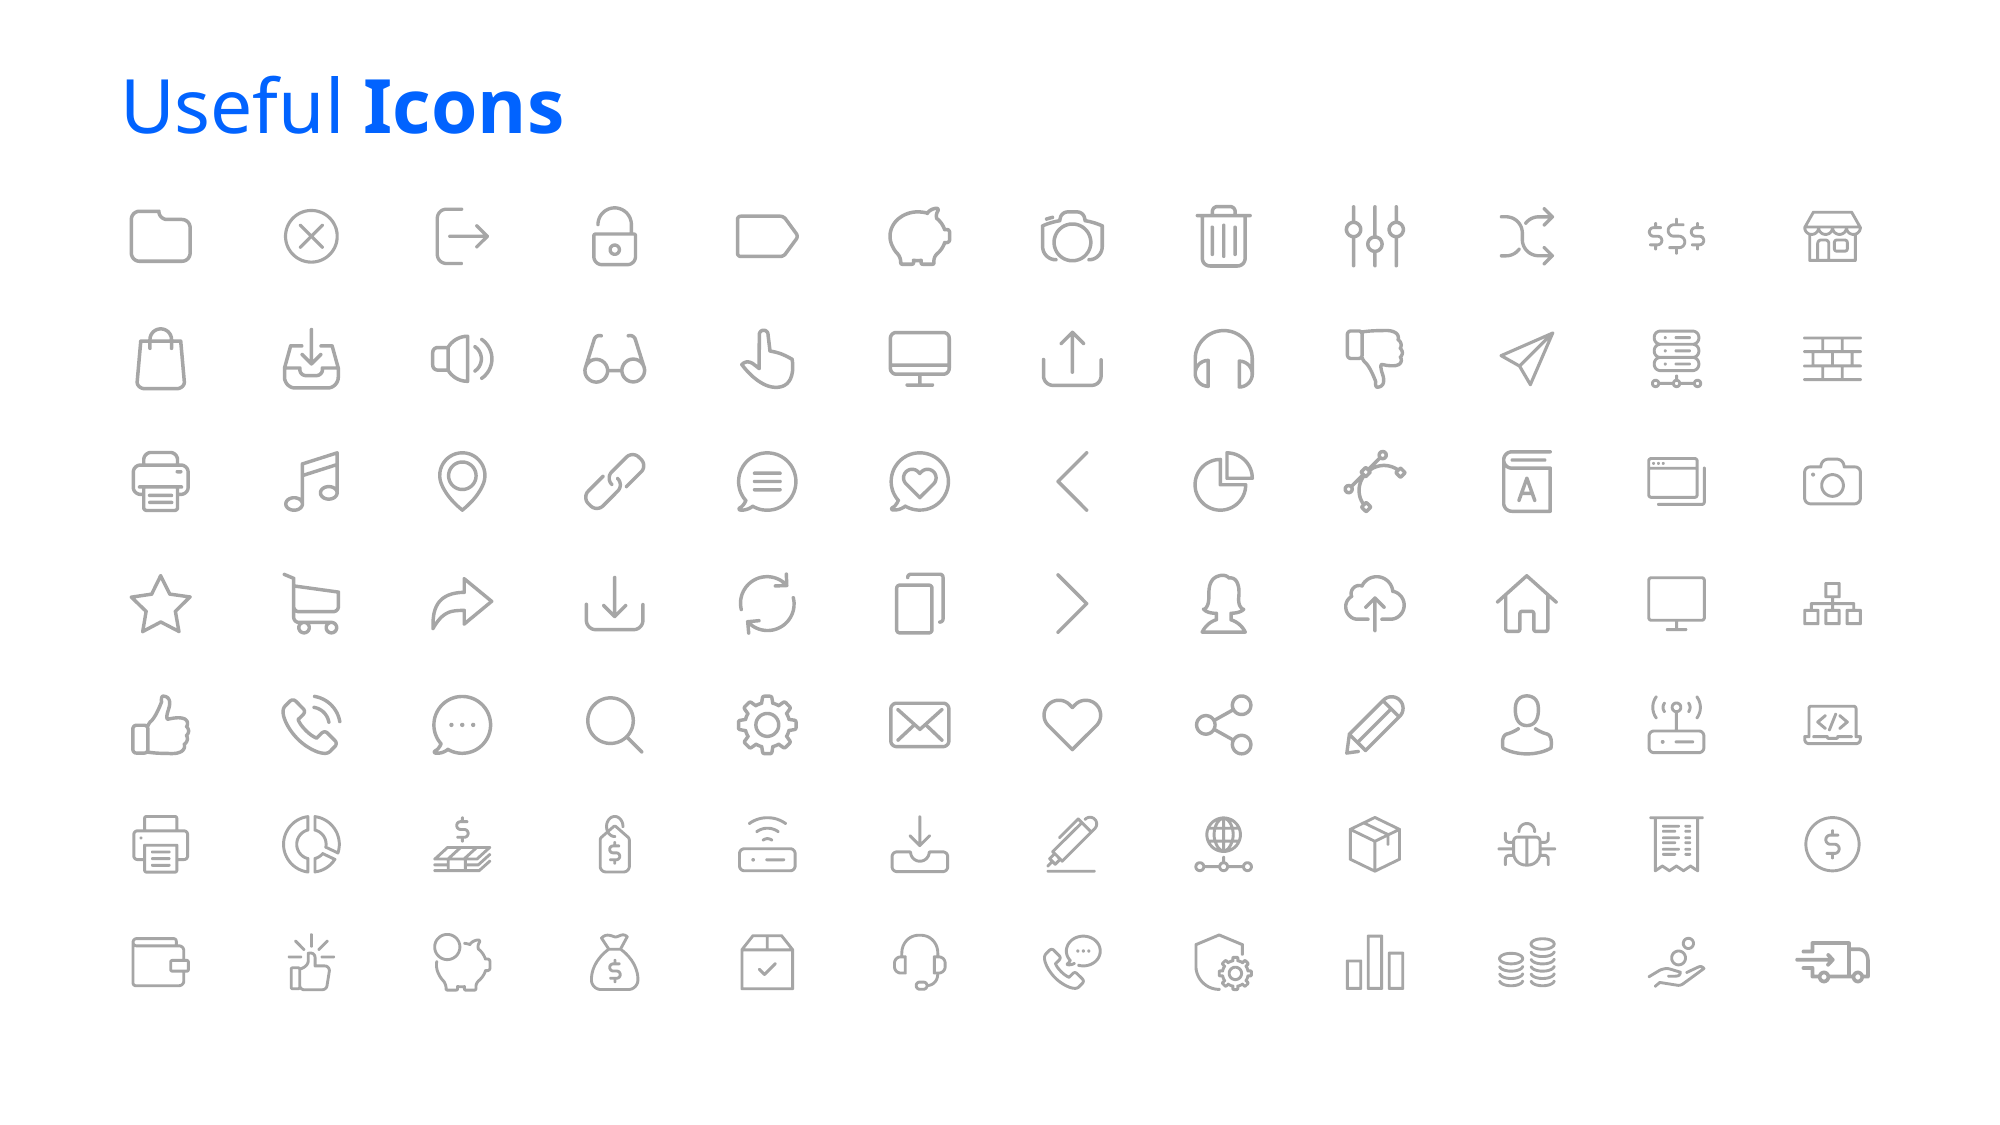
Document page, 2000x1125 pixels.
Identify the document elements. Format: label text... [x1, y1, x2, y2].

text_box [1650, 329, 1703, 389]
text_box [433, 816, 492, 873]
text_box [735, 214, 799, 259]
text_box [889, 450, 951, 513]
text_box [1647, 695, 1706, 755]
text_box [591, 205, 638, 267]
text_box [282, 327, 341, 391]
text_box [1497, 936, 1556, 988]
text_box [1042, 698, 1103, 752]
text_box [888, 701, 951, 749]
text_box [1499, 331, 1555, 387]
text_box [890, 815, 950, 874]
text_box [584, 575, 645, 632]
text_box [1497, 821, 1557, 867]
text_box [1803, 704, 1862, 746]
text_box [281, 694, 342, 756]
text_box [888, 330, 952, 387]
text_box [287, 933, 336, 992]
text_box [738, 572, 797, 636]
text_box [1343, 449, 1407, 514]
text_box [1041, 330, 1104, 388]
text_box [1345, 695, 1405, 755]
text_box [586, 696, 644, 754]
text_box [135, 327, 187, 391]
text_box [583, 333, 647, 384]
text_box [888, 206, 952, 267]
title Useful Icons [99, 45, 1900, 162]
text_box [1649, 815, 1704, 873]
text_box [1500, 693, 1554, 756]
text_box [1647, 576, 1706, 632]
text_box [736, 450, 798, 513]
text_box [1499, 206, 1555, 266]
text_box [1040, 209, 1105, 263]
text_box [740, 934, 795, 991]
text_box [1647, 217, 1706, 255]
text_box [1193, 328, 1255, 389]
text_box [1647, 936, 1706, 988]
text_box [131, 450, 191, 513]
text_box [1802, 457, 1863, 506]
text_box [1803, 210, 1863, 263]
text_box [1194, 816, 1254, 873]
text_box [1804, 815, 1861, 873]
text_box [736, 694, 798, 756]
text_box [435, 207, 490, 266]
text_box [894, 572, 946, 635]
text_box [1803, 336, 1862, 382]
text_box [282, 572, 341, 635]
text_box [1501, 449, 1553, 514]
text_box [1647, 456, 1707, 507]
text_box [437, 450, 487, 513]
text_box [132, 814, 190, 874]
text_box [737, 815, 797, 873]
text_box [129, 574, 192, 634]
text_box [1803, 582, 1862, 626]
text_box [1495, 574, 1558, 634]
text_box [1042, 934, 1102, 991]
text_box [131, 694, 191, 756]
text_box [1056, 573, 1089, 634]
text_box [281, 814, 341, 874]
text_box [589, 933, 640, 992]
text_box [583, 452, 646, 511]
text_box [1344, 204, 1406, 268]
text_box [598, 814, 632, 874]
text_box [1194, 694, 1253, 756]
text_box [131, 937, 190, 988]
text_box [1046, 815, 1099, 873]
text_box [740, 328, 795, 390]
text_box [1795, 940, 1871, 984]
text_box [432, 932, 492, 992]
text_box [129, 209, 192, 264]
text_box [1193, 450, 1255, 513]
text_box [1200, 573, 1247, 634]
text_box [431, 577, 494, 631]
text_box [1348, 816, 1401, 873]
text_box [283, 208, 340, 264]
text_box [1195, 204, 1252, 268]
text_box [893, 933, 947, 991]
text_box [284, 451, 339, 512]
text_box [1343, 574, 1407, 633]
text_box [430, 334, 494, 384]
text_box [431, 694, 493, 756]
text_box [1345, 934, 1405, 991]
text_box [1056, 451, 1089, 512]
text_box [1194, 933, 1254, 992]
text_box [1345, 328, 1405, 389]
